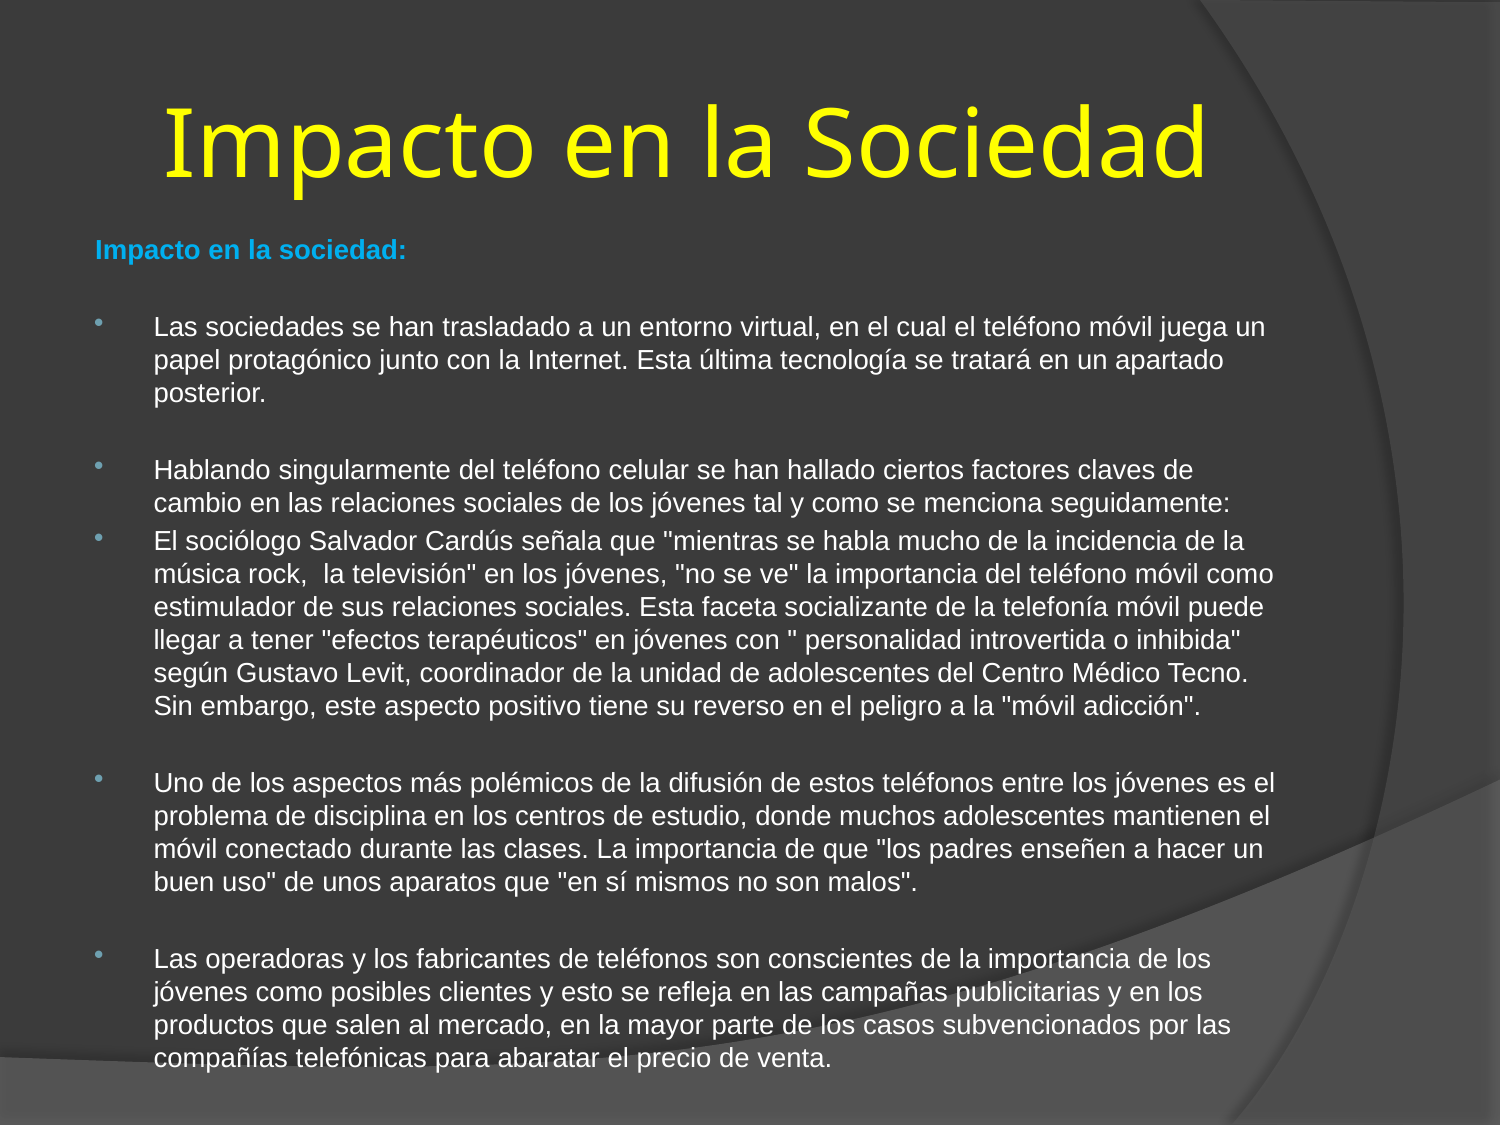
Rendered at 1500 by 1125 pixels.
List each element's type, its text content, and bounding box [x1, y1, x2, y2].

list Impacto en la sociedad: Las sociedades se han trasladado a un entorno virtual, en el cual el teléfono móvil juega un papel protagónico junto con la Internet. Esta última tecnología se tratará en un apartado posterior. Hablando singularmente del teléfono celular se han hallado ciertos factores claves de cambio en las relaciones sociales de los jóvenes tal y como se menciona seguidamente: El sociólogo Salvador Cardús señala que "mientras se habla mucho de la incidencia de la música rock, la televisión" en los jóvenes, "no se ve" la importancia del teléfono móvil como estimulador de sus relaciones sociales. Esta faceta socializante de la telefonía móvil puede llegar a tener "efectos terapéuticos" en jóvenes con " personalidad introvertida o inhibida" según Gustavo Levit, coordinador de la unidad de adolescentes del Centro Médico Tecno. Sin embargo, este aspecto positivo tiene su reverso en el peligro a la "móvil adicción". Uno de los aspectos más polémicos de la difusión de estos teléfonos entre los jóvenes es el problema de disciplina en los centros de estudio, donde muchos adolescentes mantienen el móvil conectado durante las clases. La importancia de que "los padres enseñen a hacer un buen uso" de unos aparatos que "en sí mismos no son malos". Las operadoras y los fabricantes de teléfonos son conscientes de la importancia de los jóvenes como posibles clientes y esto se refleja en las campañas publicitarias y en los productos que salen al mercado, en la mayor parte de los casos subvencionados por las compañías telefónicas para abaratar el precio de venta. [75, 224, 1300, 1100]
title Impacto en la Sociedad [75, 45, 1300, 224]
